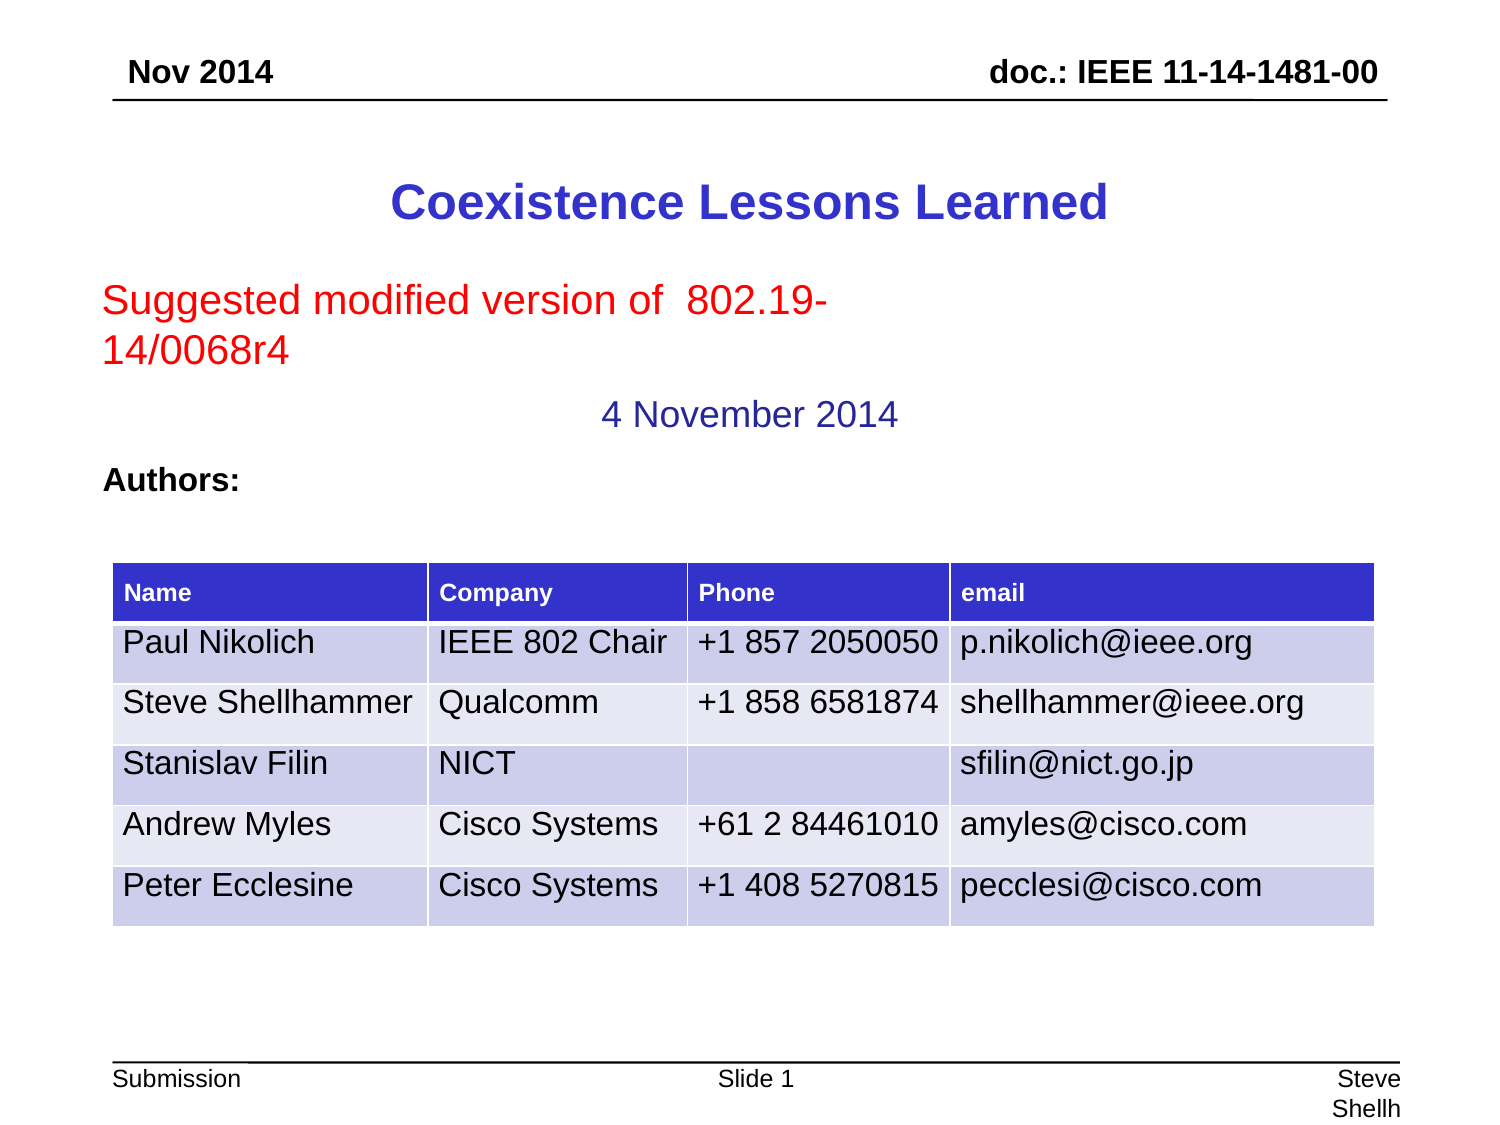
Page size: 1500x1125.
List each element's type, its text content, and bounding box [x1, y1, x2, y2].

table_cell Cisco Systems [429, 867, 687, 926]
table_cell NICT [429, 746, 687, 805]
list 4 November 2014 [112, 382, 1388, 445]
table_cell Qualcomm [429, 685, 687, 744]
table_cell +1 857 2050050 [688, 626, 949, 683]
table_cell +1 408 5270815 [688, 867, 949, 926]
table_cell shellhammer@ieee.org [951, 685, 1374, 744]
table_cell amyles@cisco.com [951, 806, 1374, 865]
footer Steve Shellhammer, Qualcomm [1320, 1061, 1402, 1093]
table_cell +61 2 84461010 [688, 806, 949, 865]
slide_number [112, 40, 463, 101]
table_header Phone [688, 563, 949, 621]
table_cell Cisco Systems [429, 806, 687, 865]
table_cell Andrew Myles [113, 806, 427, 865]
table_cell p.nikolich@ieee.org [951, 626, 1374, 683]
table_cell Steve Shellhammer [113, 685, 427, 744]
table_header email [951, 563, 1374, 621]
table_cell IEEE 802 Chair [429, 626, 687, 683]
table_cell sfilin@nict.go.jp [951, 746, 1374, 805]
text_box Suggested modified version of 802.19-14/0068r4 [86, 265, 875, 410]
table_cell pecclesi@cisco.com [951, 867, 1374, 926]
table_cell [688, 746, 949, 805]
table_cell Peter Ecclesine [113, 867, 427, 926]
table_cell Stanislav Filin [113, 746, 427, 805]
table_header Name [113, 563, 427, 621]
table_cell Paul Nikolich [113, 626, 427, 683]
slide_number Slide 1 [709, 1061, 803, 1093]
title Coexistence Lessons Learned [112, 112, 1388, 288]
table_cell +1 858 6581874 [688, 685, 949, 744]
table_header Company [429, 563, 687, 621]
text_box Authors: [87, 450, 325, 513]
